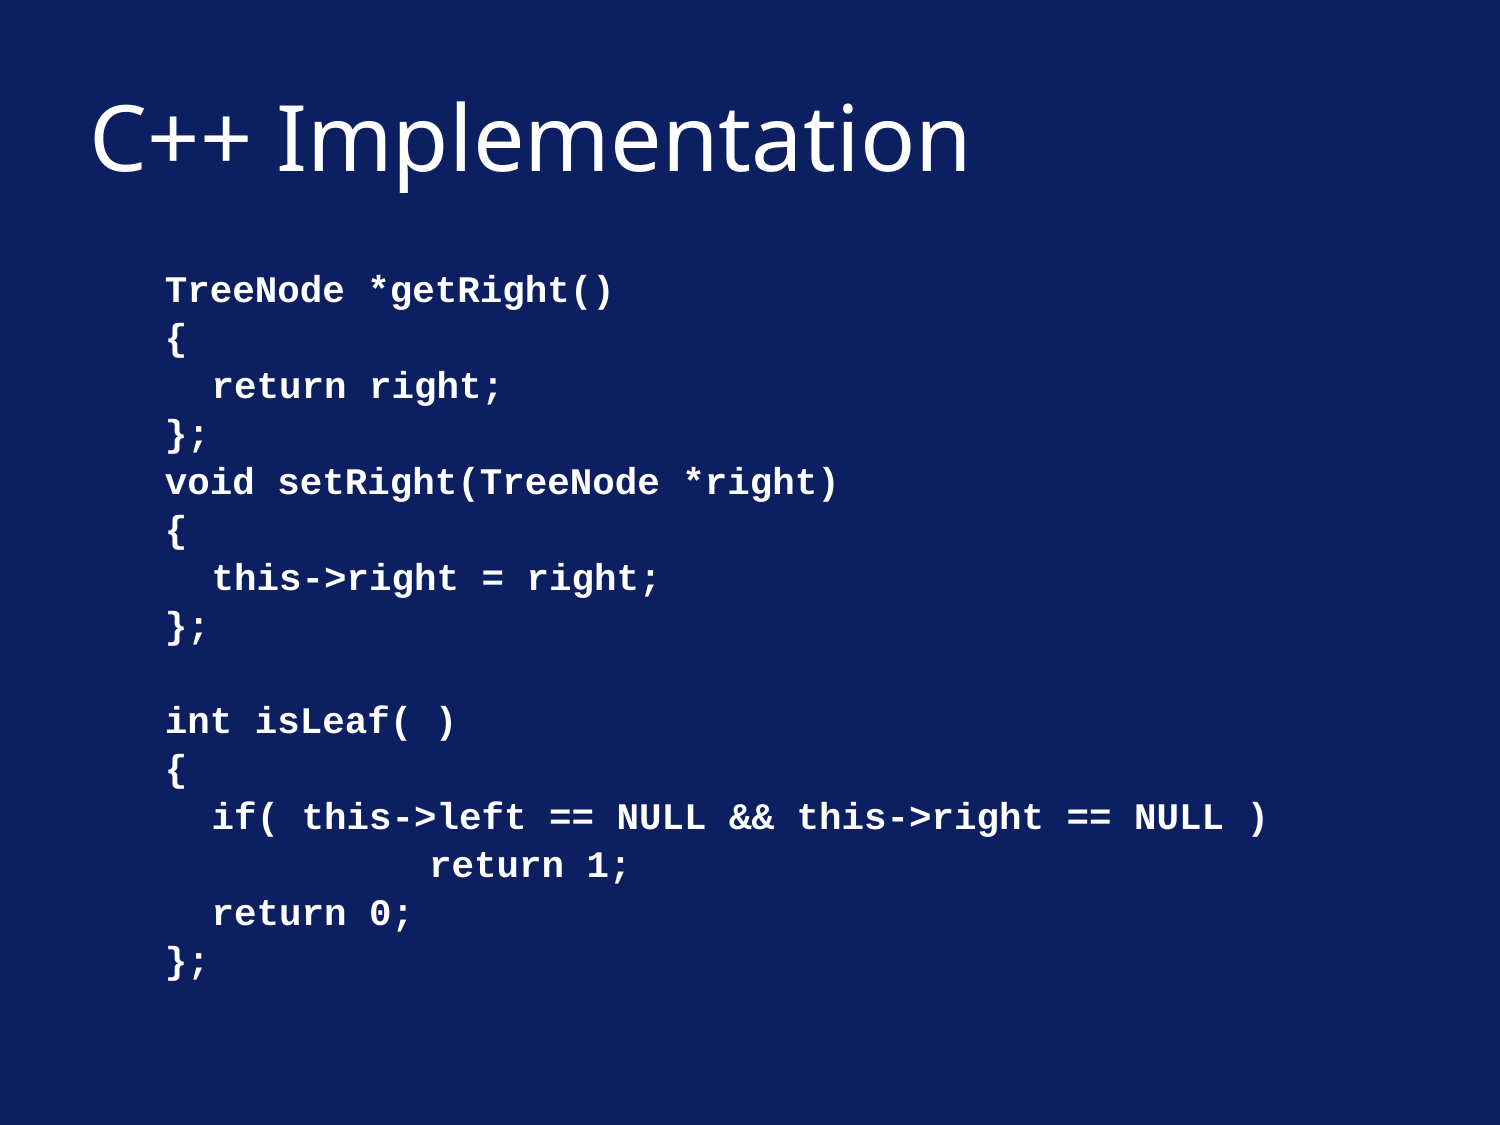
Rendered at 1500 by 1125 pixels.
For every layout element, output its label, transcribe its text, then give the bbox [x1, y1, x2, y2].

title C++ Implementation [74, 59, 1425, 210]
list TreeNode *getRight() { return right; }; void setRight(TreeNode *right) { this->right = right; }; int isLeaf( ) { if( this->left == NULL && this->right == NULL ) return 1; return 0; }; [74, 262, 1425, 1038]
